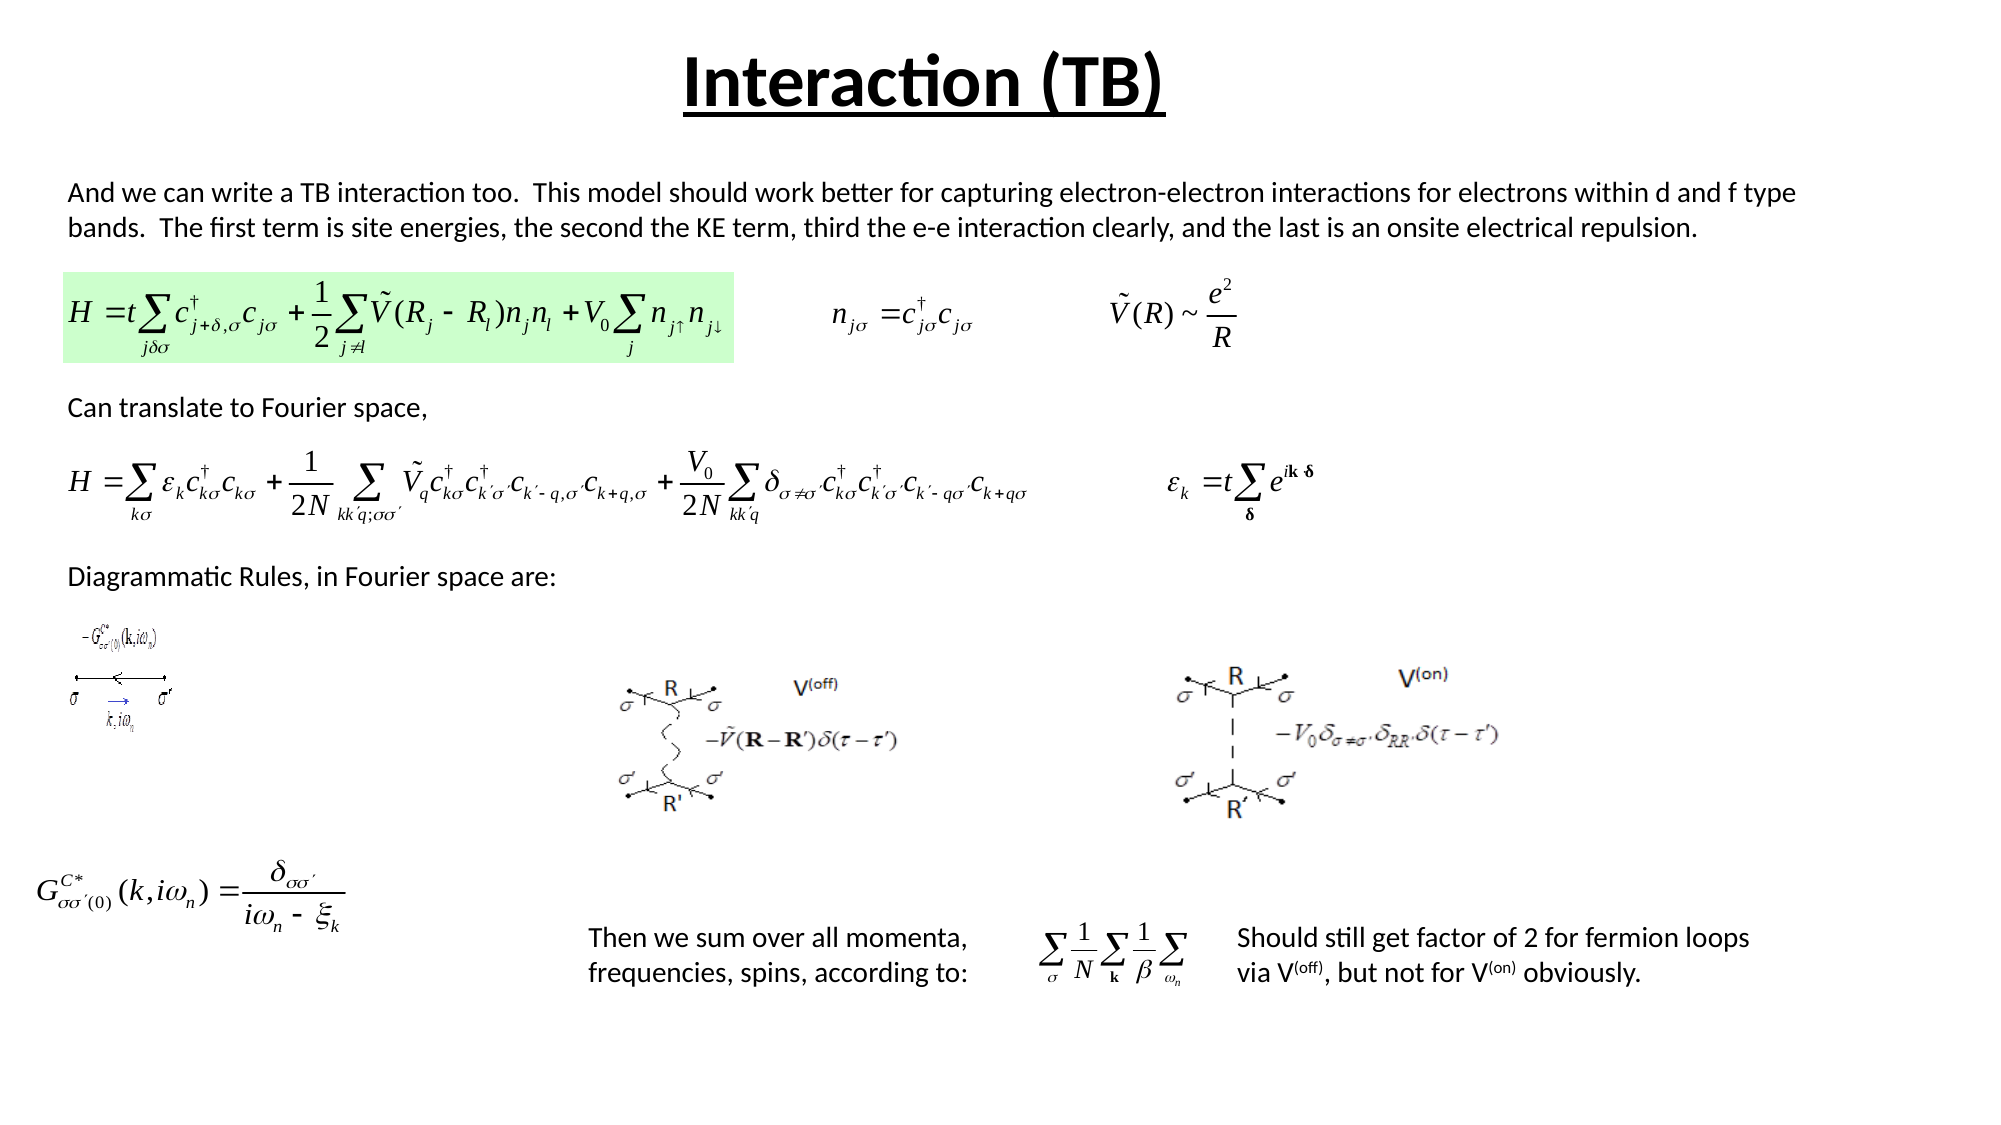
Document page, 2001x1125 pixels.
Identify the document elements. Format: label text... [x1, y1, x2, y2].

text_box Then we sum over all momenta, frequencies, spins, according to: [573, 911, 1000, 996]
text_box Diagrammatic Rules, in Fourier space are: [53, 549, 673, 600]
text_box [62, 442, 1322, 530]
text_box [1102, 648, 1529, 885]
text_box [62, 272, 734, 363]
text_box Can translate to Fourier space, [52, 381, 515, 432]
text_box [62, 600, 299, 771]
text_box And we can write a TB interaction too. This model should work better for capturing electron-electron interactions for electrons within d and f type bands. The first term is site energies, the second the KE term, third the e-e interaction clearly, and the last is an onsite electrical repulsion. [52, 165, 1876, 251]
text_box Should still get factor of 2 for fermion loops via V(off), but not for V(on) obviously. [1222, 911, 1773, 996]
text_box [1034, 914, 1209, 993]
title Interaction (TB) [514, 30, 1335, 131]
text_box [827, 269, 1244, 355]
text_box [555, 664, 925, 869]
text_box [31, 852, 352, 939]
